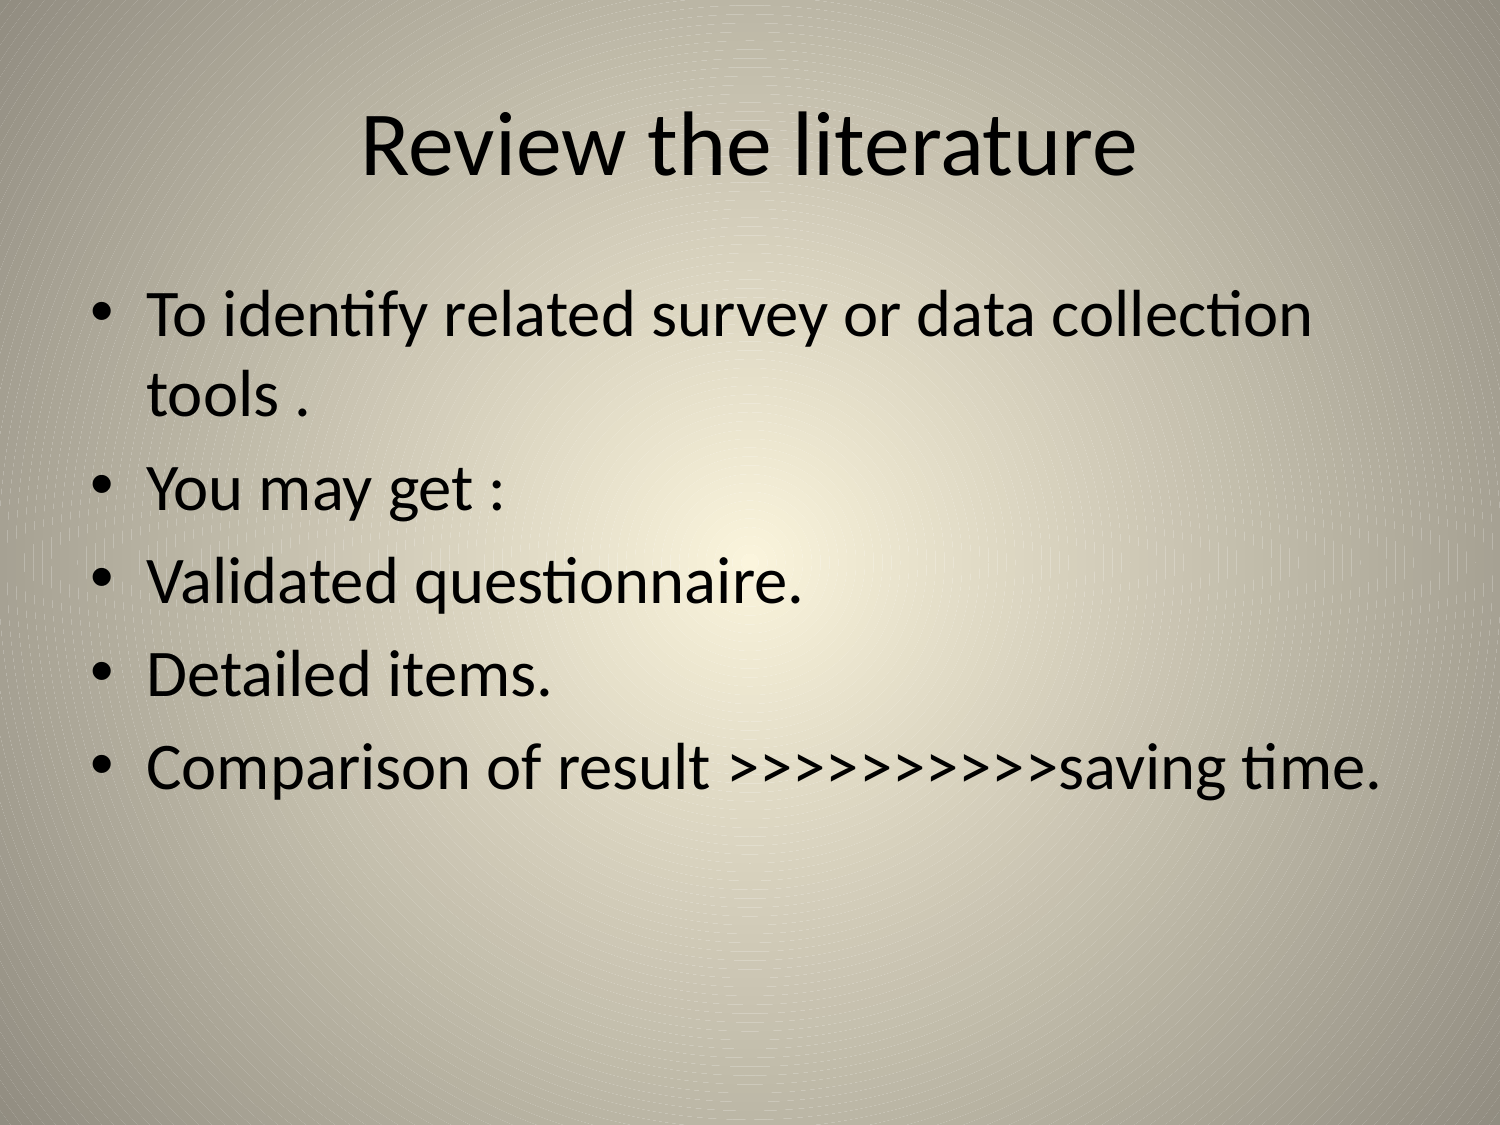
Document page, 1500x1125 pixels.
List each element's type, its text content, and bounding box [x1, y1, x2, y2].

list To identify related survey or data collection tools . You may get : Validated questionnaire. Detailed items. Comparison of result >>>>>>>>>>saving time. [75, 262, 1425, 1005]
title Review the literature [75, 45, 1425, 233]
